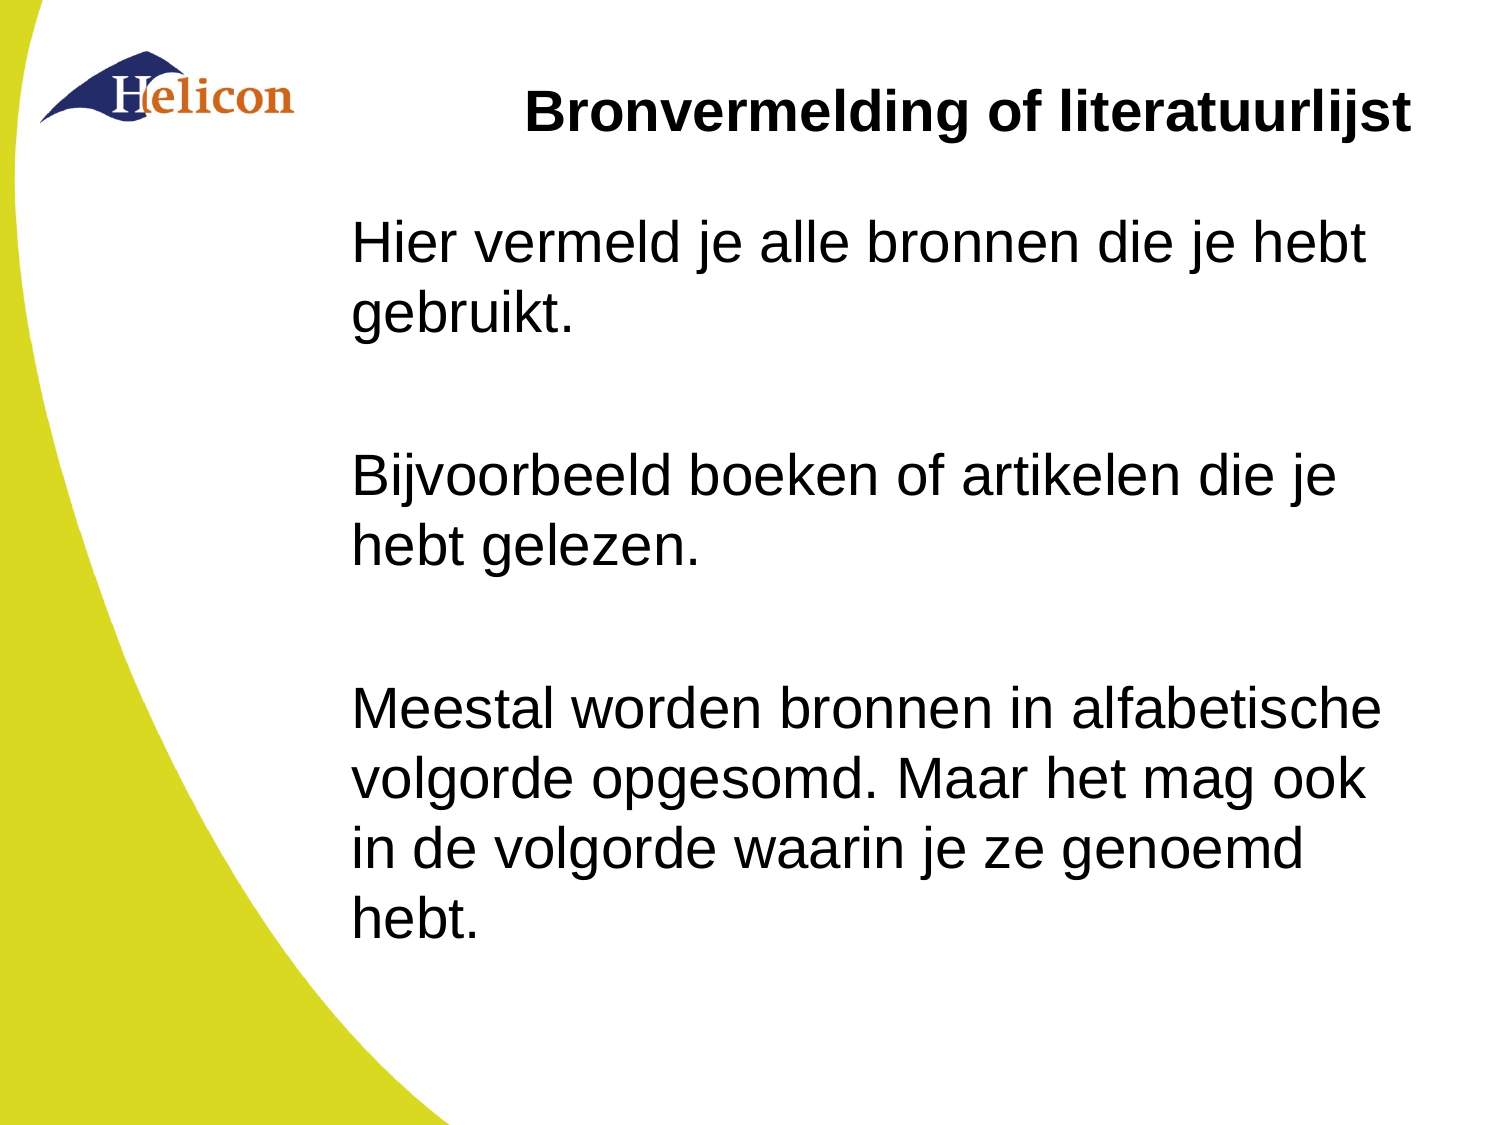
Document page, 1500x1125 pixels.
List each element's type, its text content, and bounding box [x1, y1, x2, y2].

title Bronvermelding of literatuurlijst [337, 54, 1428, 161]
list Hier vermeld je alle bronnen die je hebt gebruikt. Bijvoorbeeld boeken of artikelen die je hebt gelezen. Meestal worden bronnen in alfabetische volgorde opgesomd. Maar het mag ook in de volgorde waarin je ze genoemd hebt. [336, 196, 1425, 1005]
picture [0, 0, 1500, 1125]
